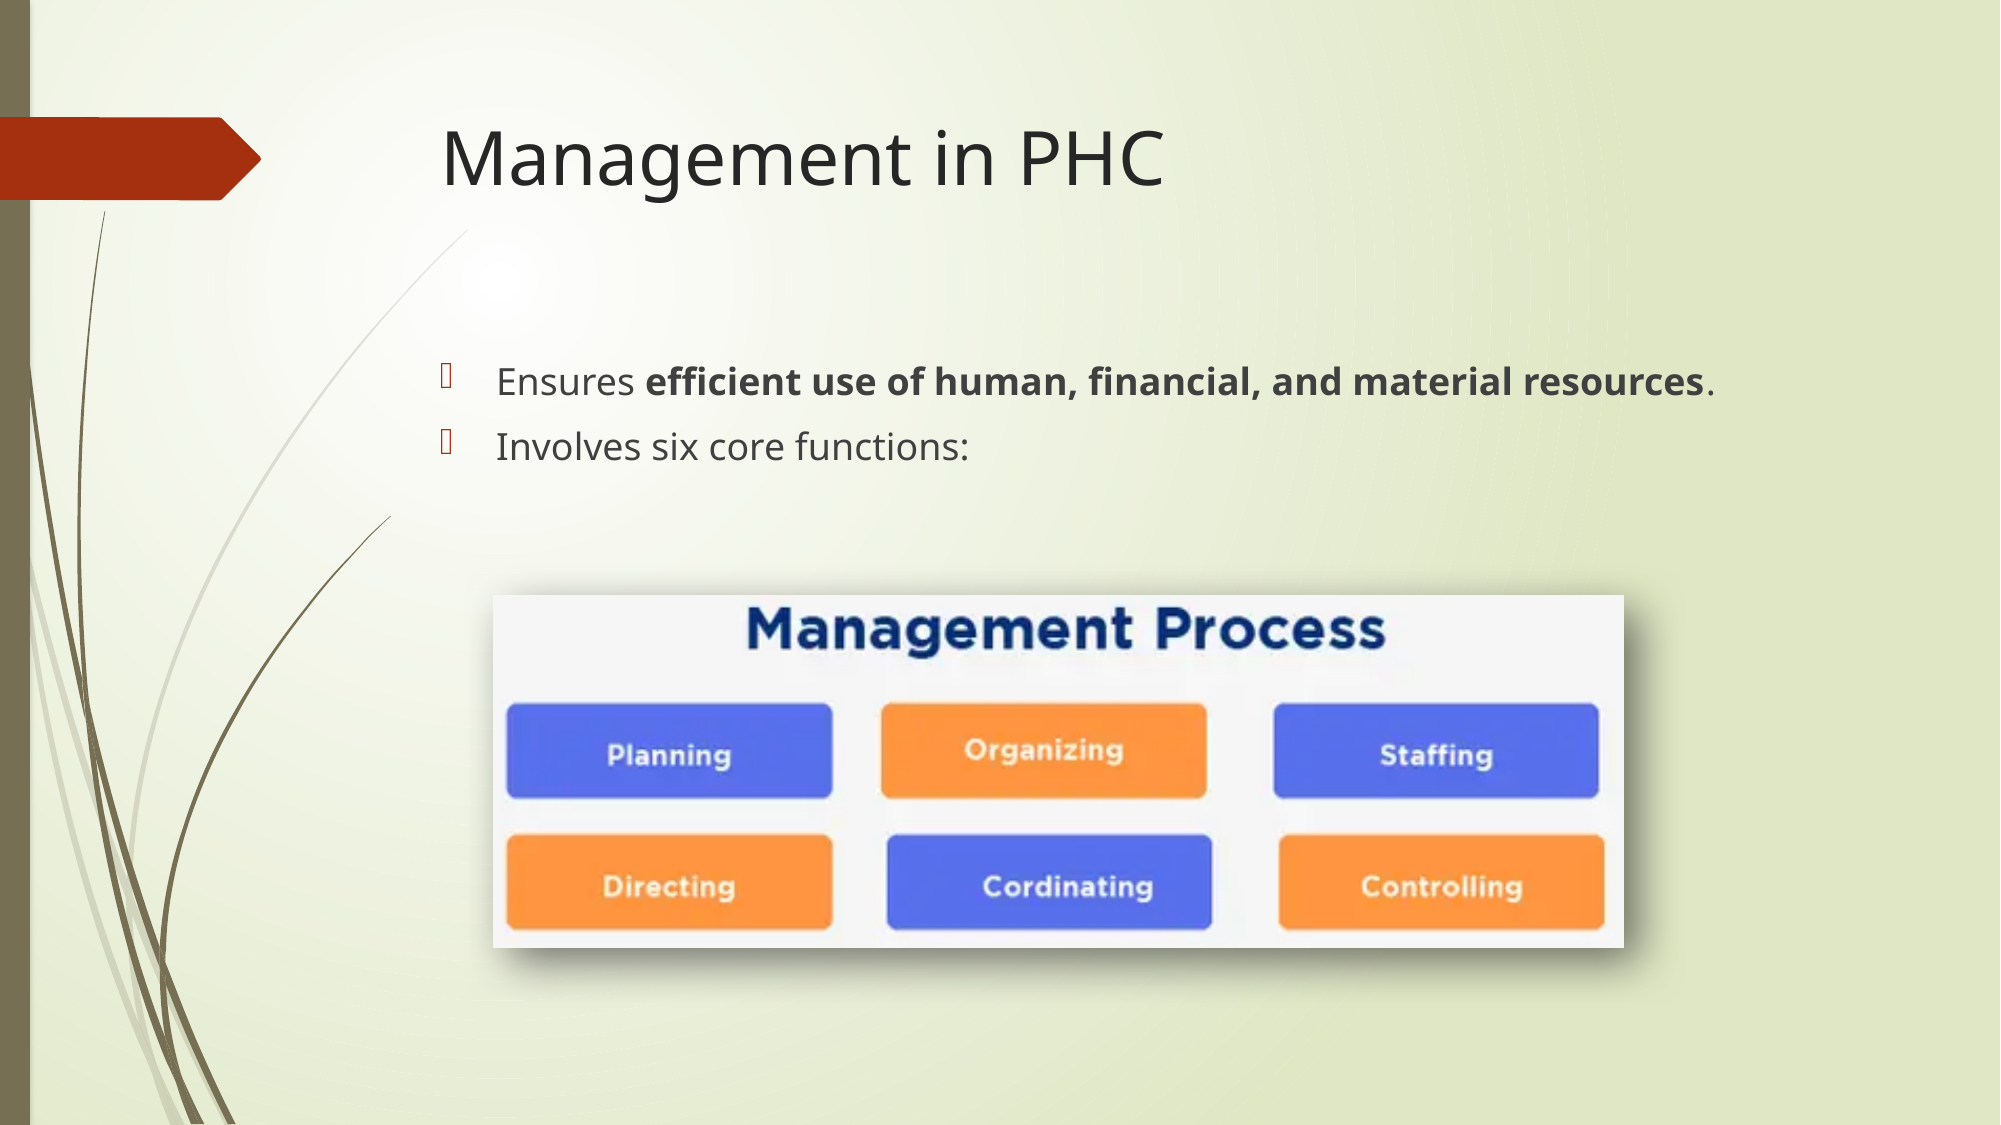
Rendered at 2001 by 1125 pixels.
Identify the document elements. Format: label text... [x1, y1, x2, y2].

list Ensures efficient use of human, financial, and material resources. Involves six core functions: [424, 350, 1888, 970]
picture [493, 595, 1625, 949]
title Management in PHC [425, 102, 1888, 313]
